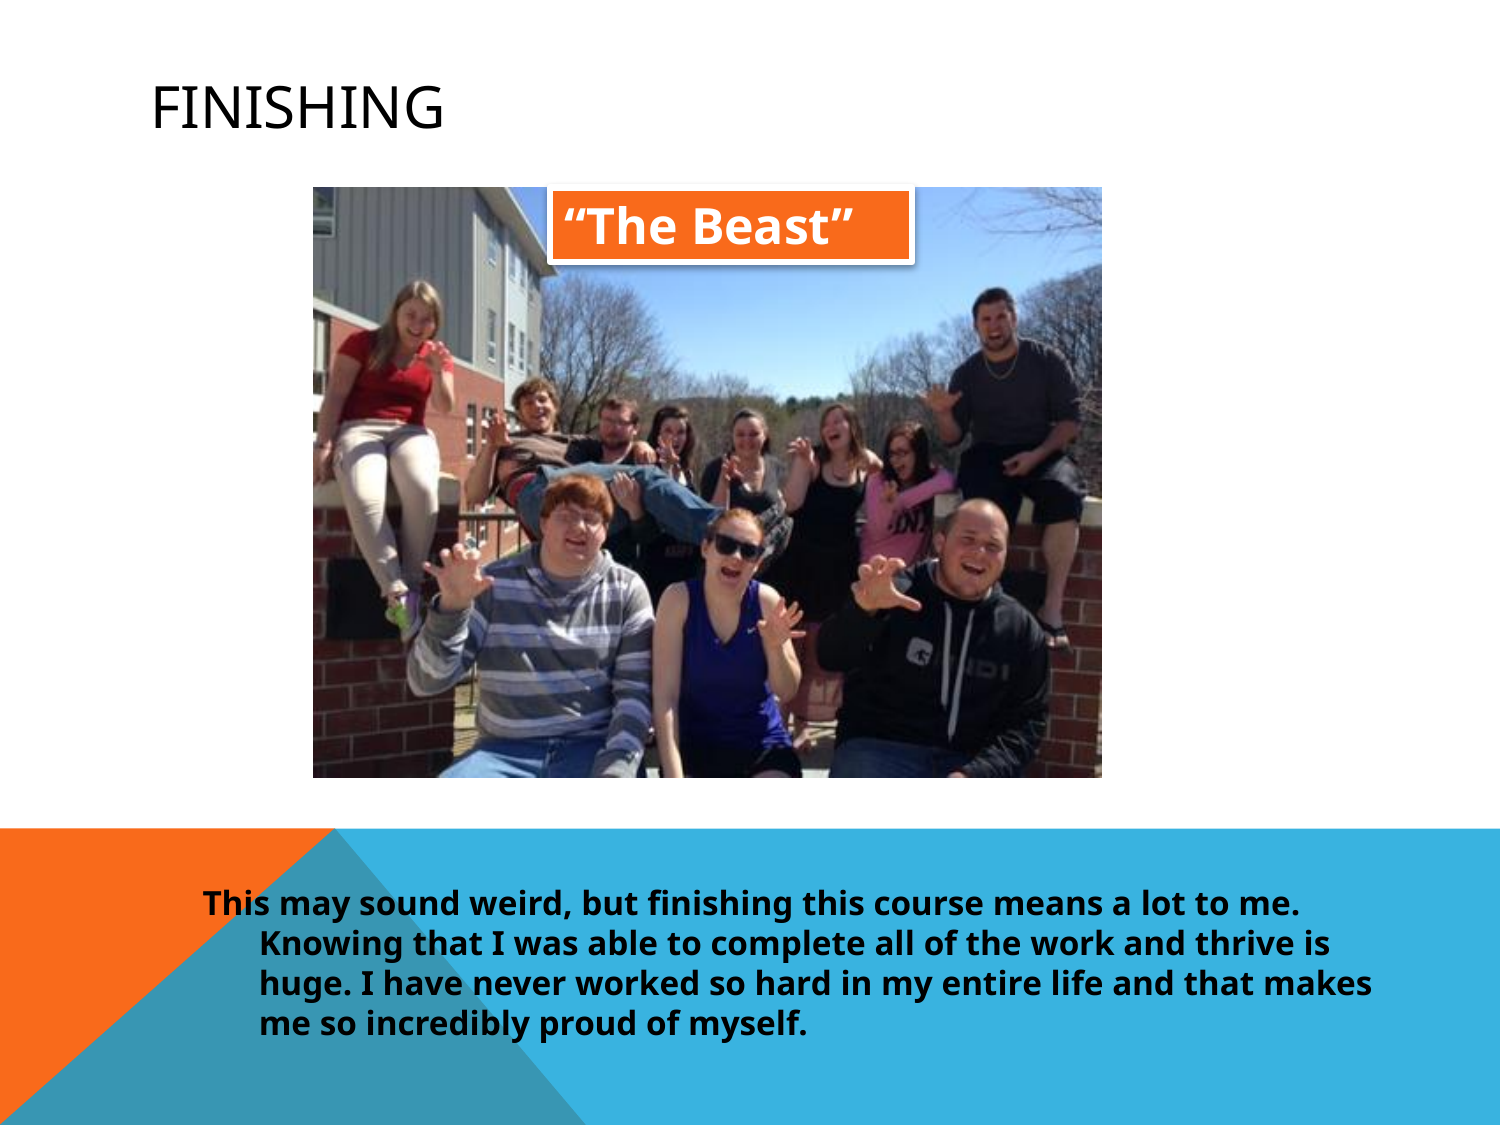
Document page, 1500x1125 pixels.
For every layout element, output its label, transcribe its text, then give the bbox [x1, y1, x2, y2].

picture [313, 187, 1102, 779]
title Finishing [135, 60, 1369, 150]
list This may sound weird, but finishing this course means a lot to me. Knowing that I was able to complete all of the work and thrive is huge. I have never worked so hard in my entire life and that makes me so incredibly proud of myself. [187, 875, 1432, 1070]
